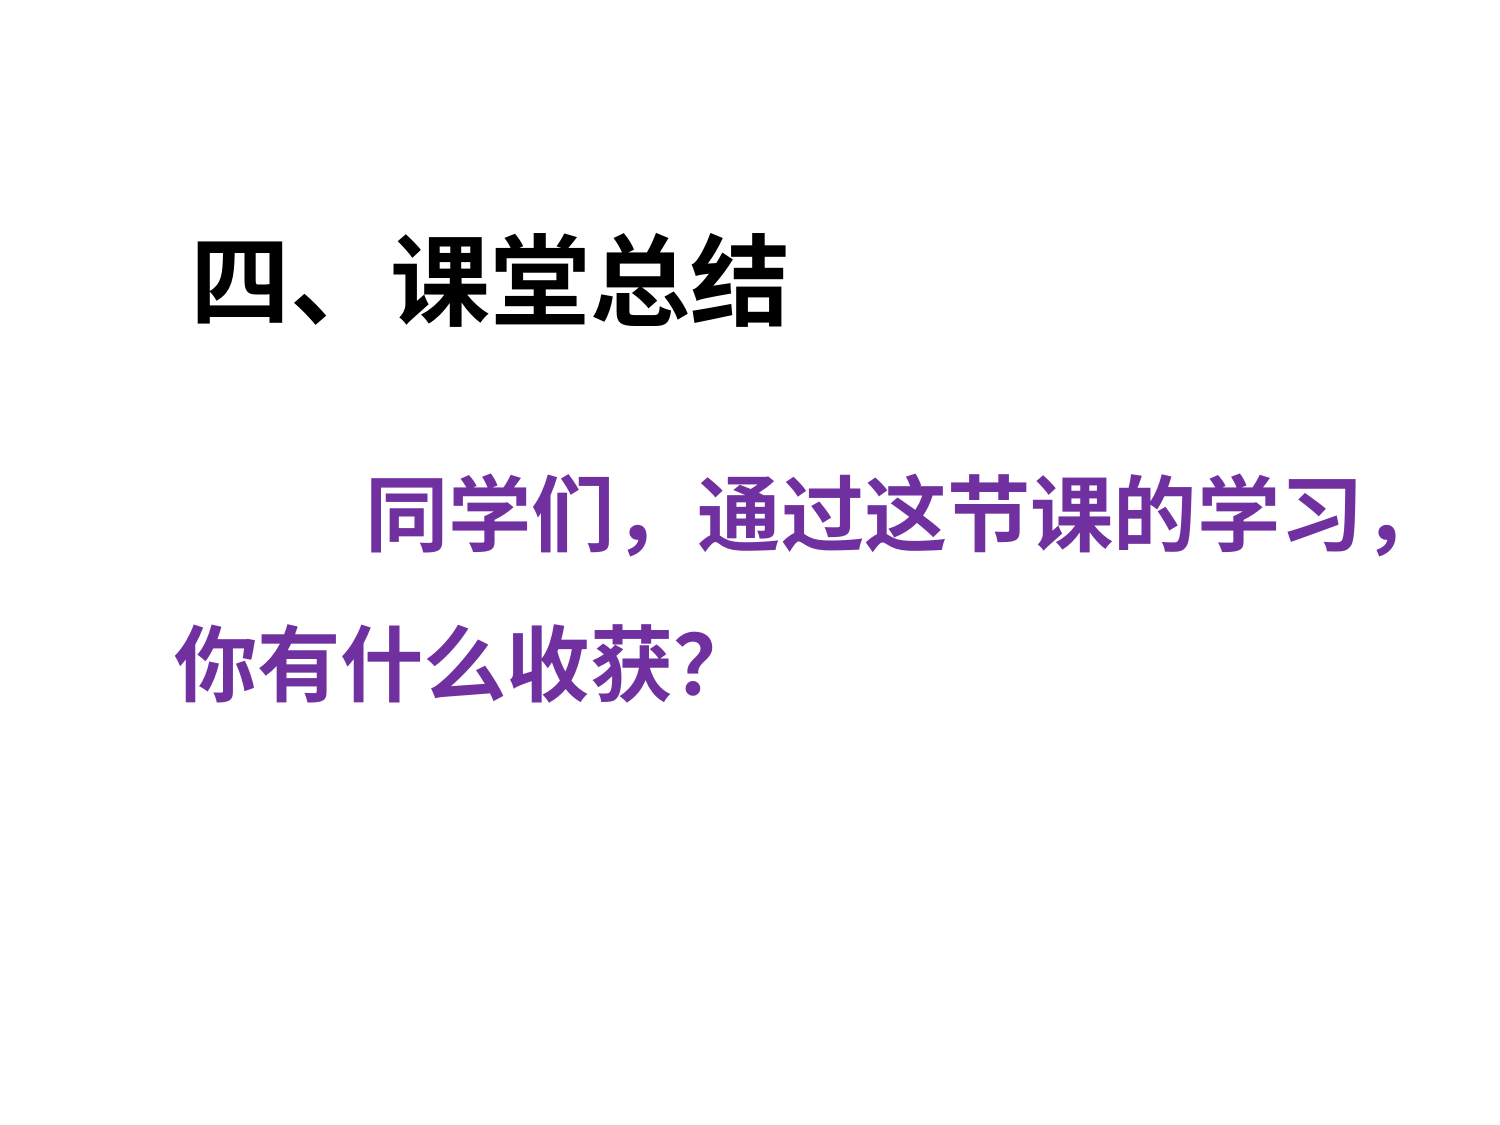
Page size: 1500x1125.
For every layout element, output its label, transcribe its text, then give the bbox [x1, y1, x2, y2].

text_box 四、课堂总结 [175, 210, 879, 346]
text_box 同学们，通过这节课的学习，你有什么收获？ [159, 404, 1384, 719]
